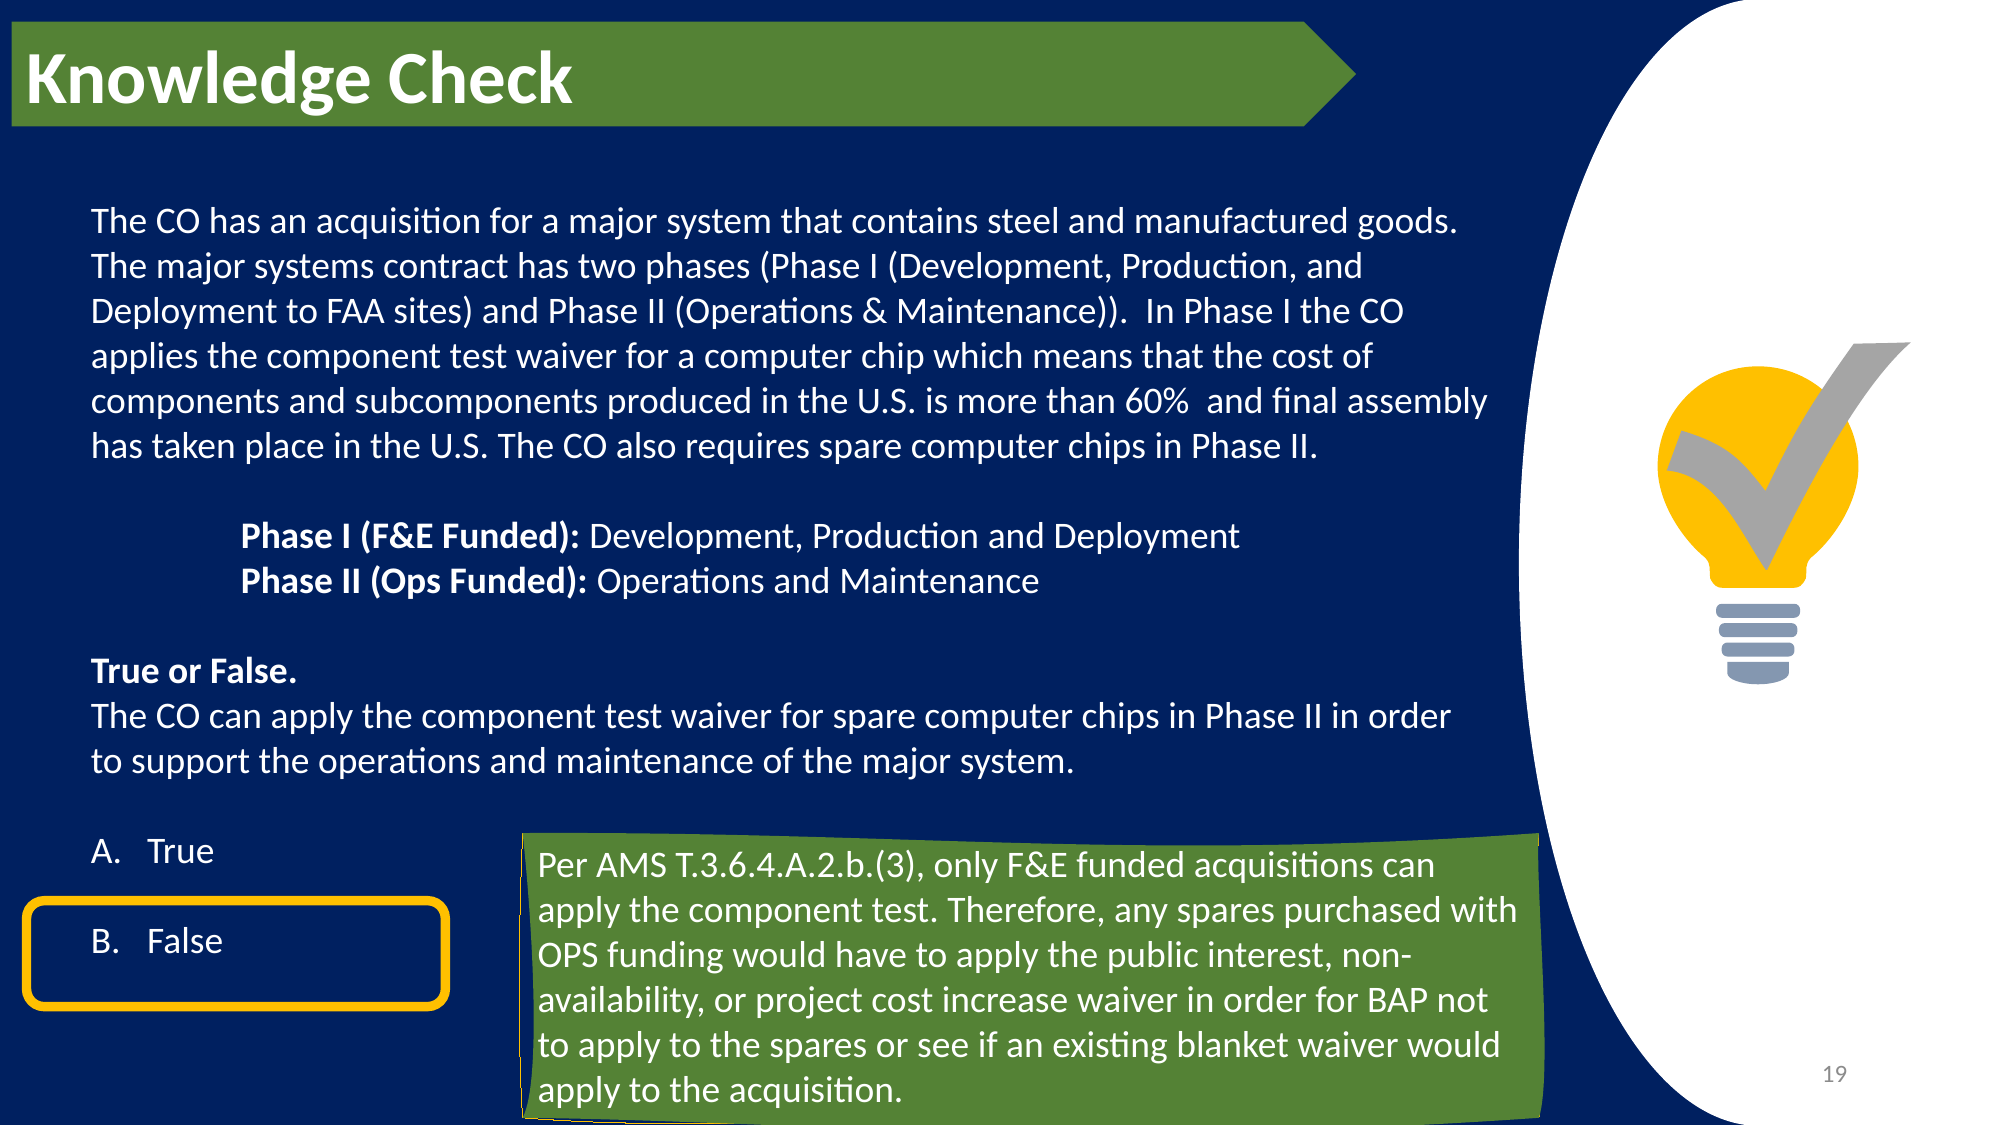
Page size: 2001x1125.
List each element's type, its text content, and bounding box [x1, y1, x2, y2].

text_box [1665, 341, 1914, 571]
slide_number 19 [1412, 1042, 1863, 1103]
text_box [1518, 0, 2000, 1125]
text_box Knowledge Check [11, 21, 1357, 127]
text_box Per AMS T.3.6.4.A.2.b.(3), only F&E funded acquisitions can apply the component test. Therefore, any spares purchased with OPS funding would have to apply the public interest, non-availability, or project cost increase waiver in order for BAP not to apply to the spares or see if an existing blanket waiver would apply to the acquisition. [519, 833, 1545, 1125]
text_box [25, 899, 447, 1008]
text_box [1716, 603, 1801, 685]
text_box [1656, 365, 1860, 589]
text_box The CO has an acquisition for a major system that contains steel and manufactured goods. The major systems contract has two phases (Phase I (Development, Production, and Deployment to FAA sites) and Phase II (Operations & Maintenance)). In Phase I the CO applies the component test waiver for a computer chip which means that the cost of components and subcomponents produced in the U.S. is more than 60% and final assembly has taken place in the U.S. The CO also requires spare computer chips in Phase II. Phase I (F&E Funded): Development, Production and Deployment Phase II (Ops Funded): Operations and Maintenance True or False. The CO can apply the component test waiver for spare computer chips in Phase II in order to support the operations and maintenance of the major system. True False [76, 189, 1506, 969]
